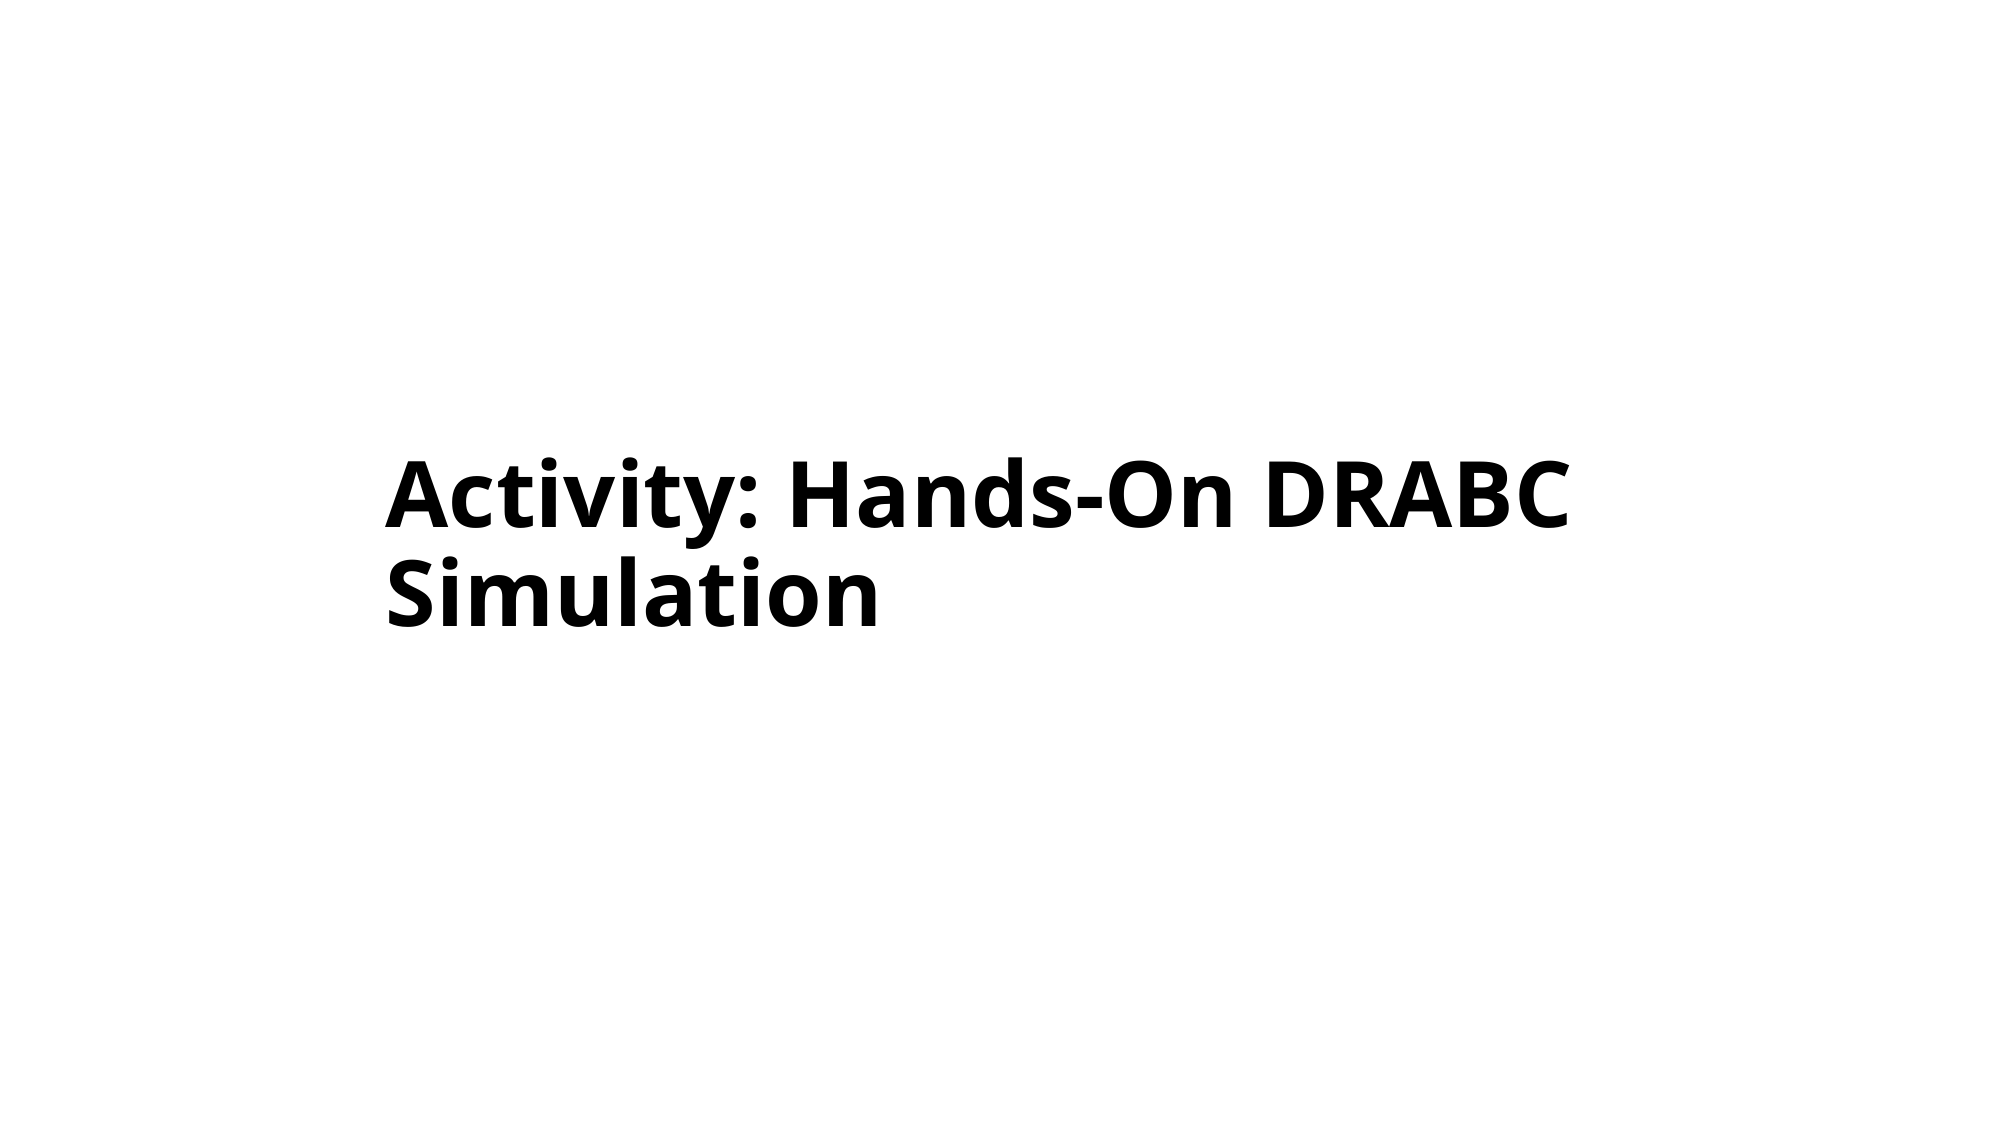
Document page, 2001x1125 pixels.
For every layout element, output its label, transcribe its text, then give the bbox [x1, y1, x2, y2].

title Activity: Hands-On DRABC Simulation [370, 438, 2000, 657]
